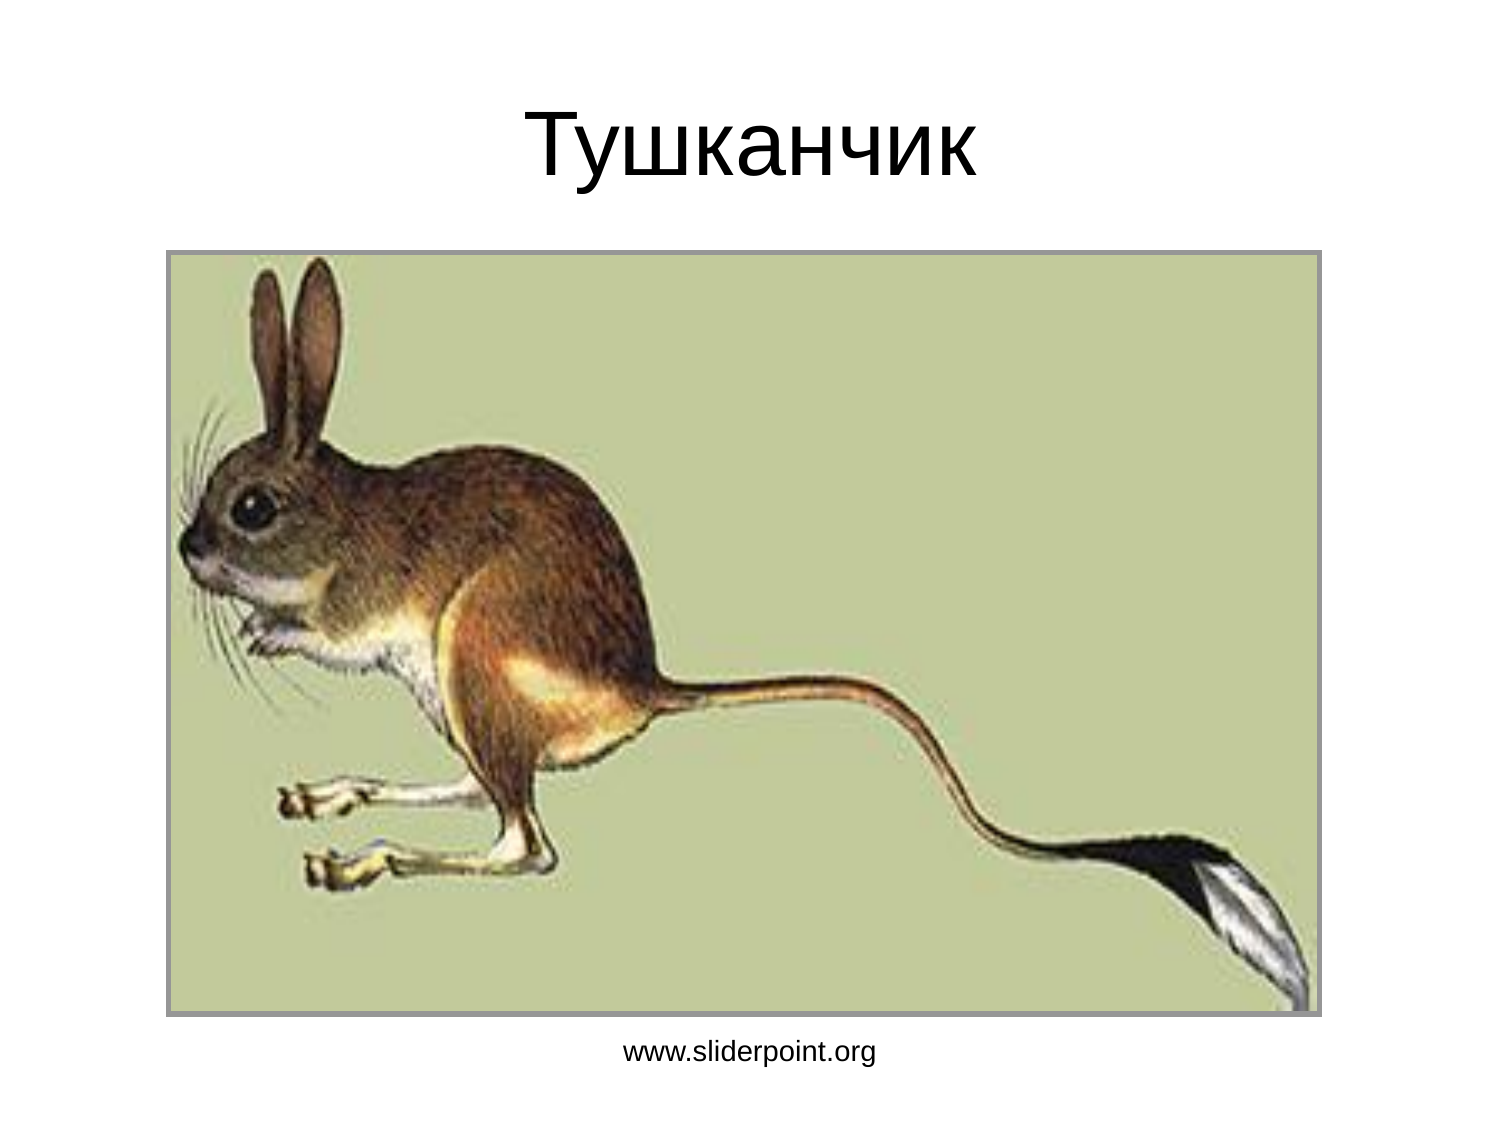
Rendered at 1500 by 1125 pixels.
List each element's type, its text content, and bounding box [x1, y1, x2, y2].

title Тушканчик [74, 44, 1426, 233]
picture [170, 255, 1318, 1012]
footer www.sliderpoint.org [512, 1024, 988, 1103]
